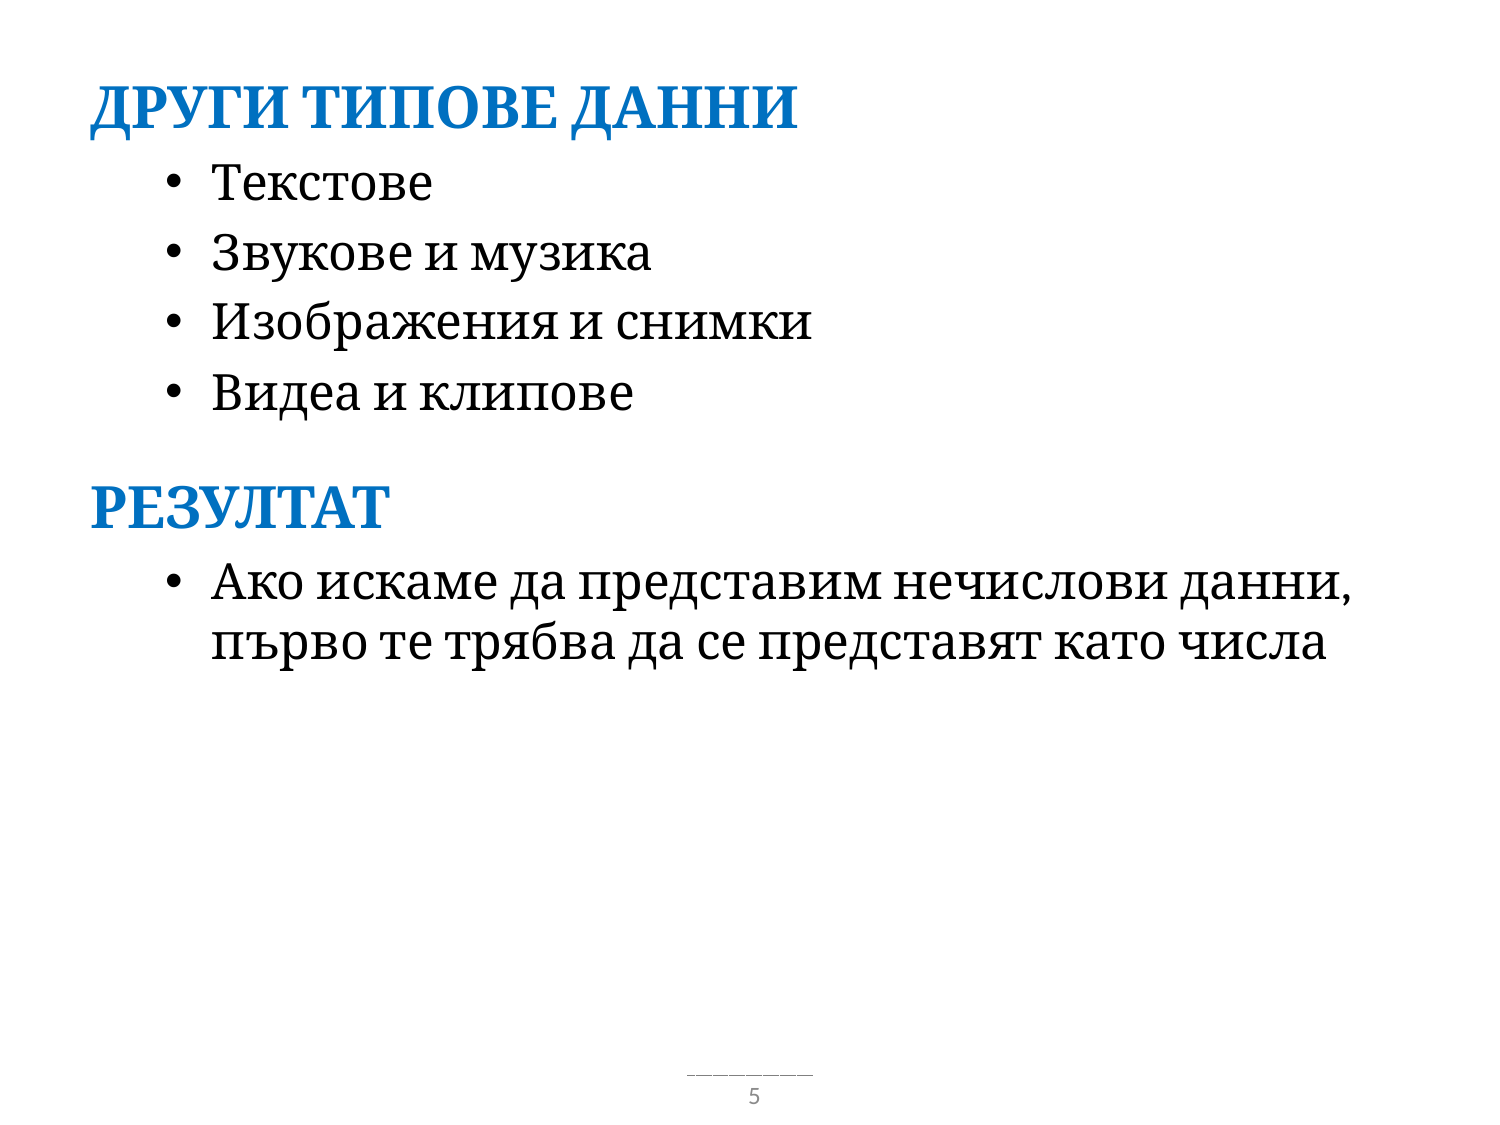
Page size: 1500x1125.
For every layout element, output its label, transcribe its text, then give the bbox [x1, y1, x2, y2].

list Други типове данни Текстове Звукове и музика Изображения и снимки Видеа и клипове Резултат Ако искаме да представим нечислови данни, първо те трябва да се представят като числа [75, 62, 1450, 1063]
slide_number 5 [579, 1065, 930, 1125]
